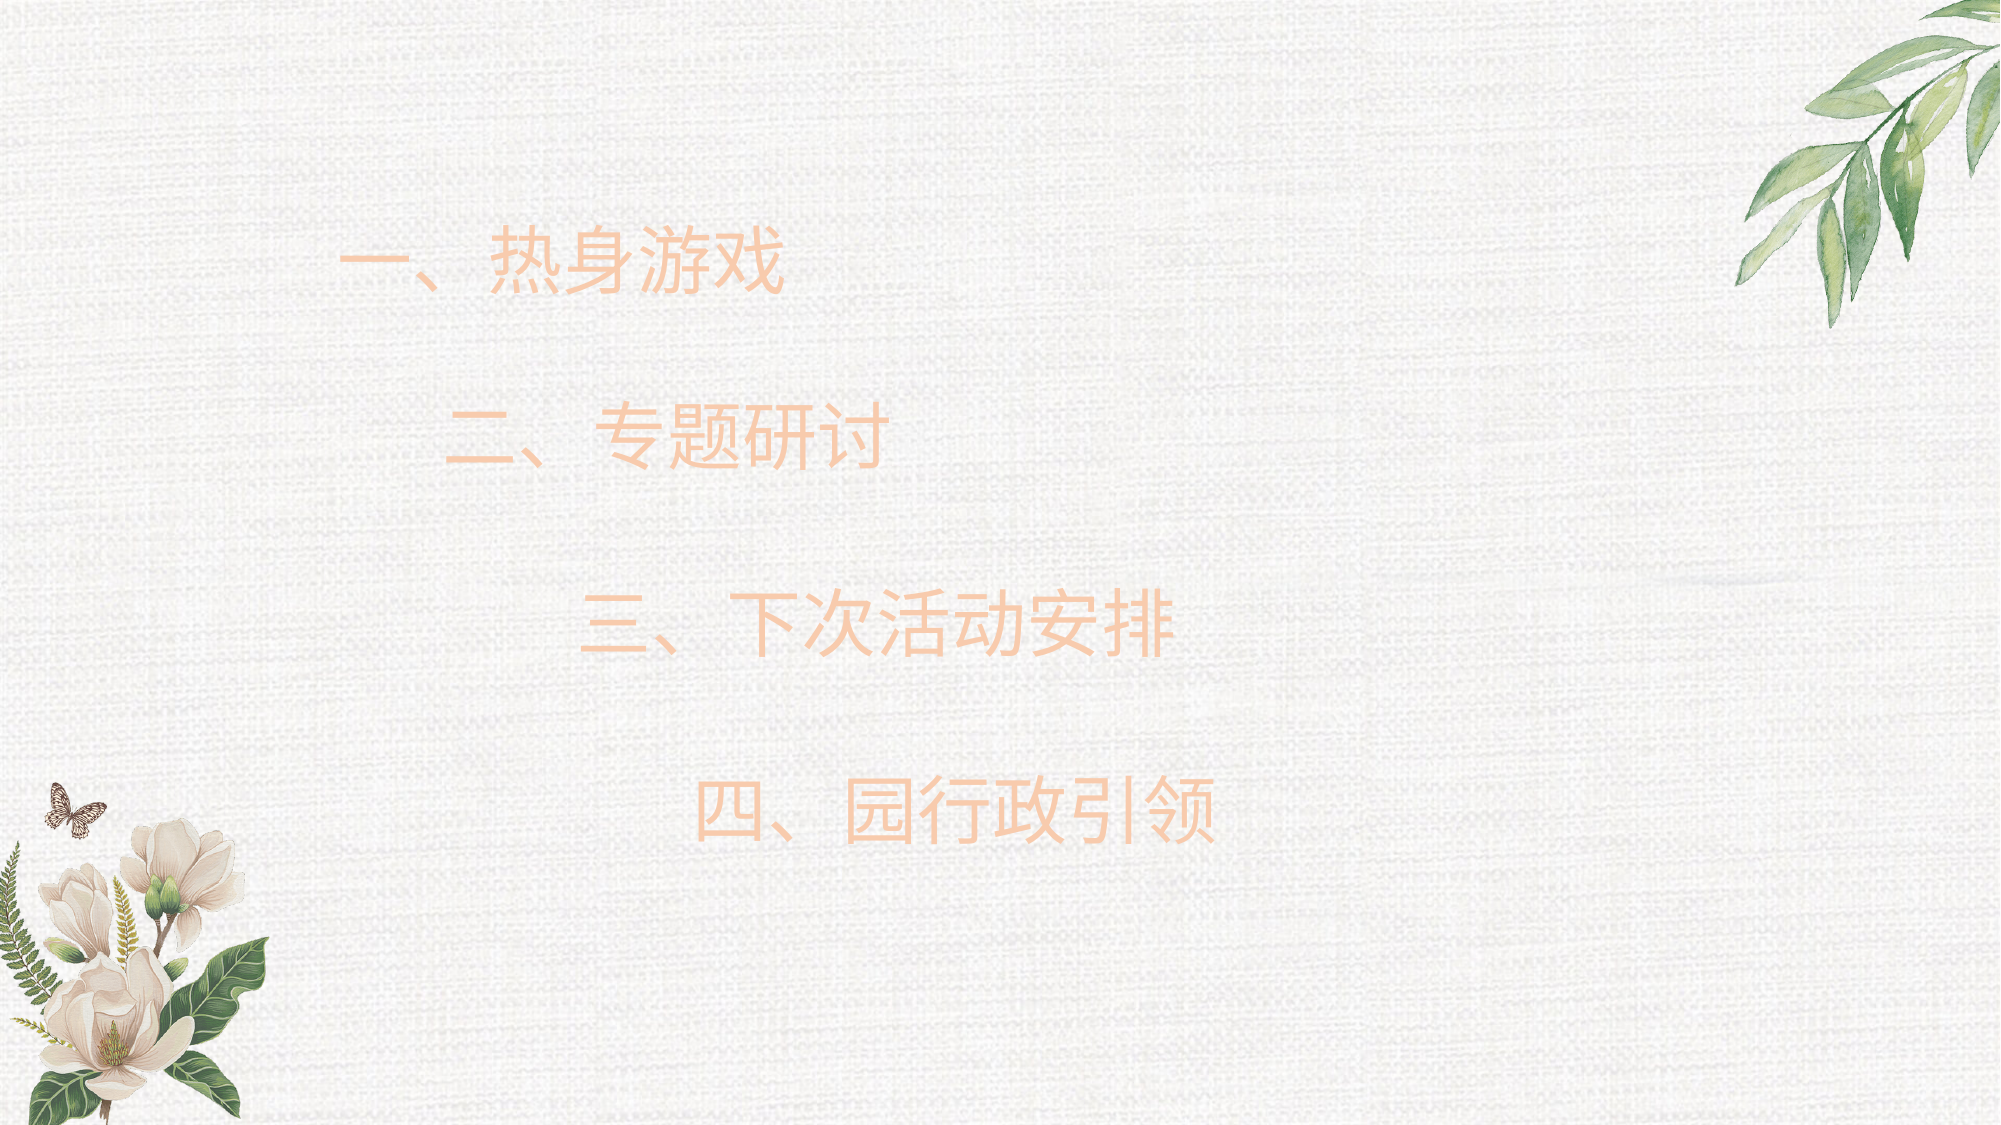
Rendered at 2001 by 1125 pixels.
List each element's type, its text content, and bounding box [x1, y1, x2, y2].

text_box 一、热身游戏 [322, 205, 803, 311]
text_box 三、下次活动安排 [561, 569, 1192, 674]
text_box 四、园行政引领 [561, 756, 1349, 861]
picture [0, 0, 2001, 1125]
text_box 二、专题研讨 [427, 382, 908, 487]
